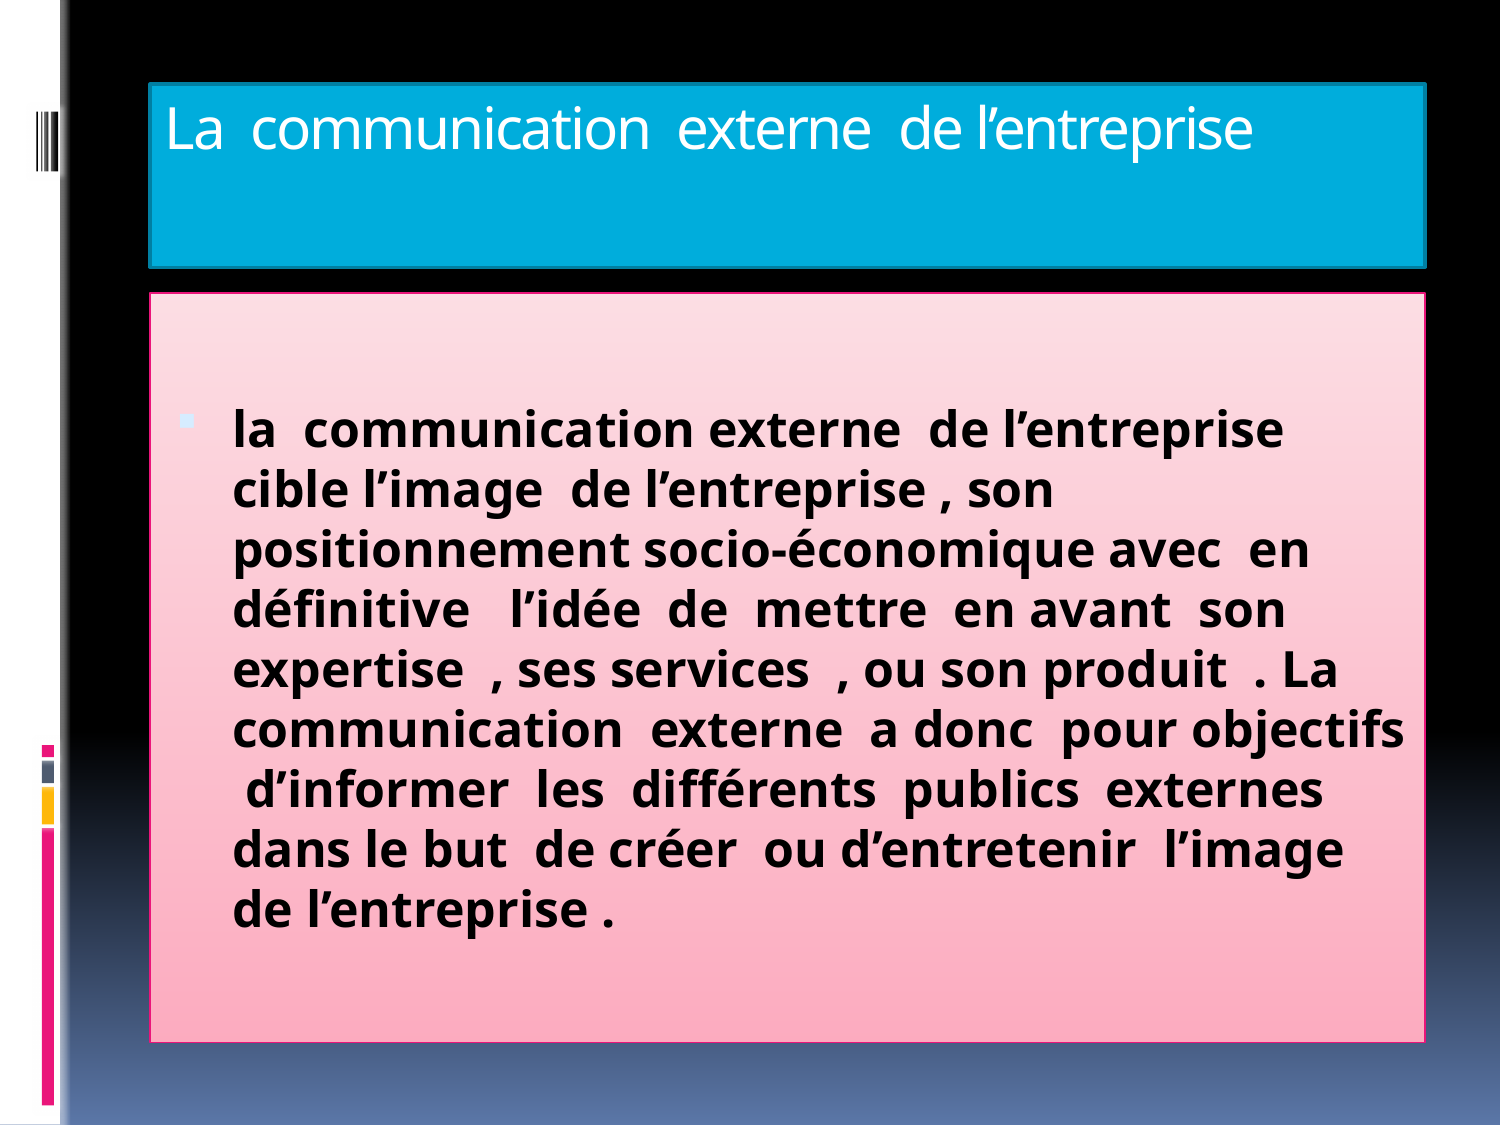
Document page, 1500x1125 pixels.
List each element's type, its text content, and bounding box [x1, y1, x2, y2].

list la communication externe de l’entreprise cible l’image de l’entreprise , son positionnement socio-économique avec en définitive l’idée de mettre en avant son expertise , ses services , ou son produit . La communication externe a donc pour objectifs d’informer les différents publics externes dans le but de créer ou d’entretenir l’image de l’entreprise . [149, 292, 1426, 1043]
title La communication externe de l’entreprise [148, 82, 1427, 269]
